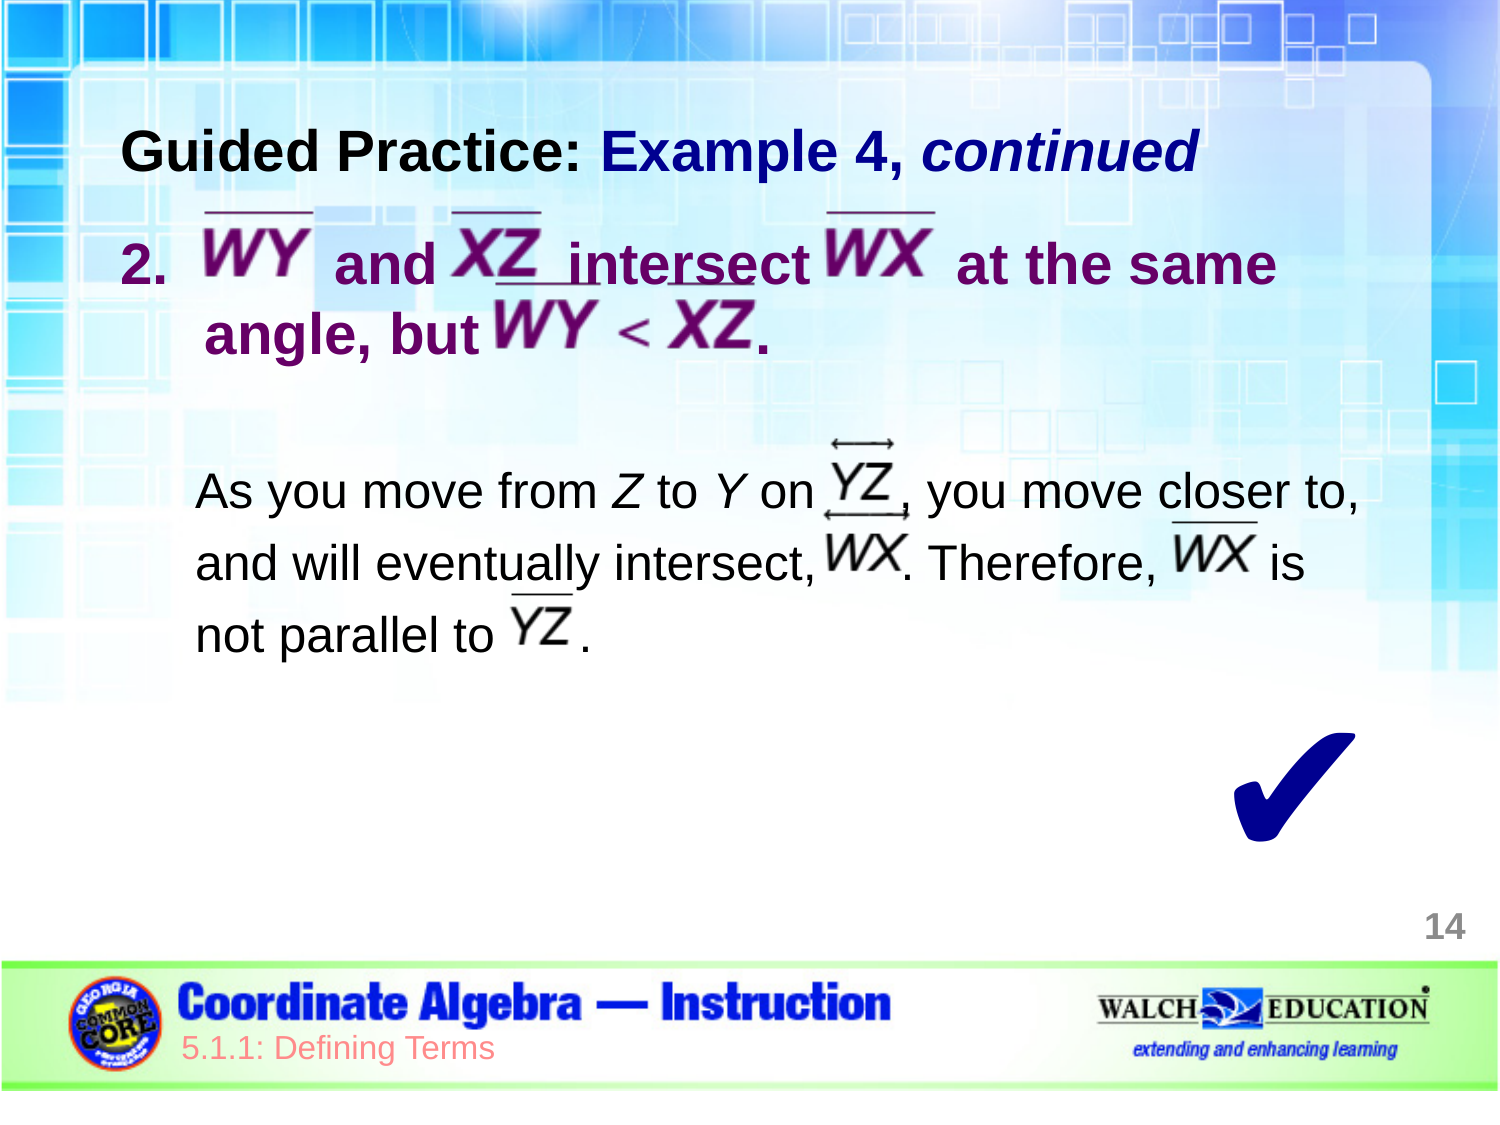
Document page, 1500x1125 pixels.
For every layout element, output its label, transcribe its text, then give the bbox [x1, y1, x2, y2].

footer 5.1.1: Defining Terms [166, 1024, 1080, 1069]
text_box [821, 505, 912, 575]
slide_number 14 [1361, 901, 1481, 949]
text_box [828, 433, 898, 503]
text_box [823, 205, 939, 282]
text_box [1169, 516, 1260, 576]
subtitle Guided Practice: Example 4, continued and intersect at the same angle, but . As you move from Z to Y on , you move closer to, and will eventually intersect, . Therefore, is not parallel to . [105, 105, 1394, 925]
picture [1, 0, 1500, 1091]
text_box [200, 205, 316, 282]
text_box ✔ [1128, 651, 1394, 907]
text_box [507, 589, 577, 649]
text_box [491, 277, 759, 353]
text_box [446, 205, 543, 282]
